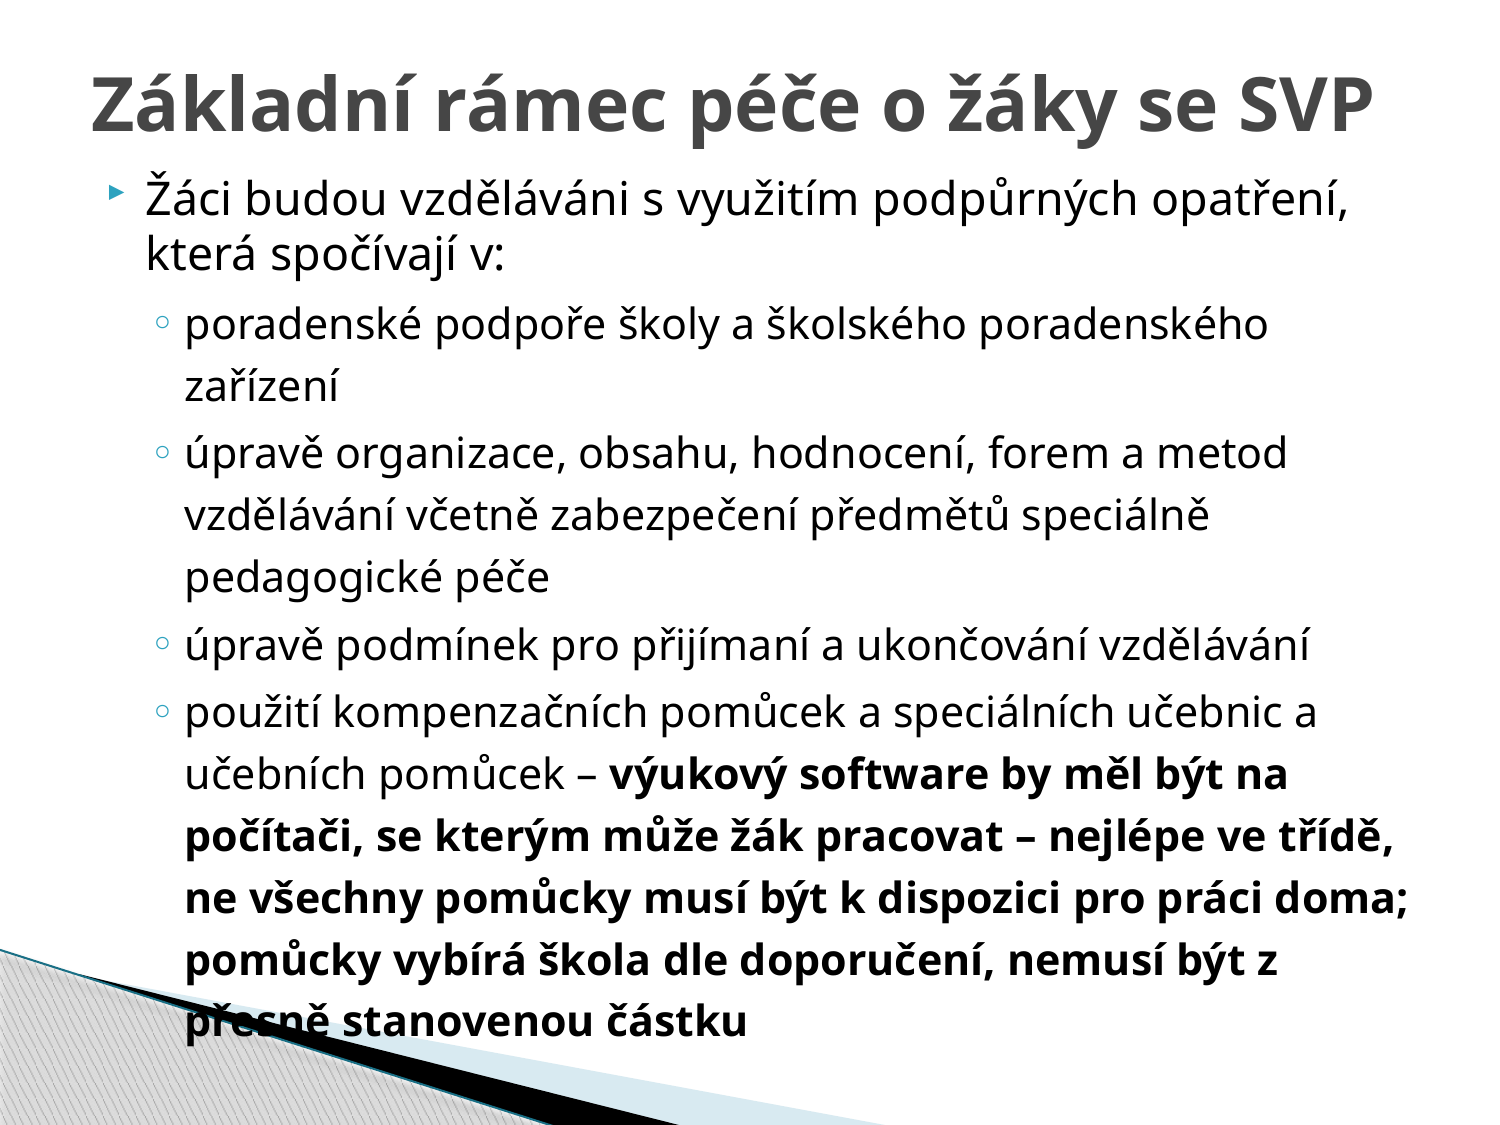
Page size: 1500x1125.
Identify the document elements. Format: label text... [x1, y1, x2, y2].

list Žáci budou vzděláváni s využitím podpůrných opatření, která spočívají v: poradenské podpoře školy a školského poradenského zařízení úpravě organizace, obsahu, hodnocení, forem a metod vzdělávání včetně zabezpečení předmětů speciálně pedagogické péče úpravě podmínek pro přijímaní a ukončování vzdělávání použití kompenzačních pomůcek a speciálních učebnic a učebních pomůcek – výukový software by měl být na počítači, se kterým může žák pracovat – nejlépe ve třídě, ne všechny pomůcky musí být k dispozici pro práci doma; pomůcky vybírá škola dle doporučení, nemusí být z přesně stanovenou částku [75, 160, 1425, 1059]
title Základní rámec péče o žáky se SVP [76, 42, 1427, 161]
